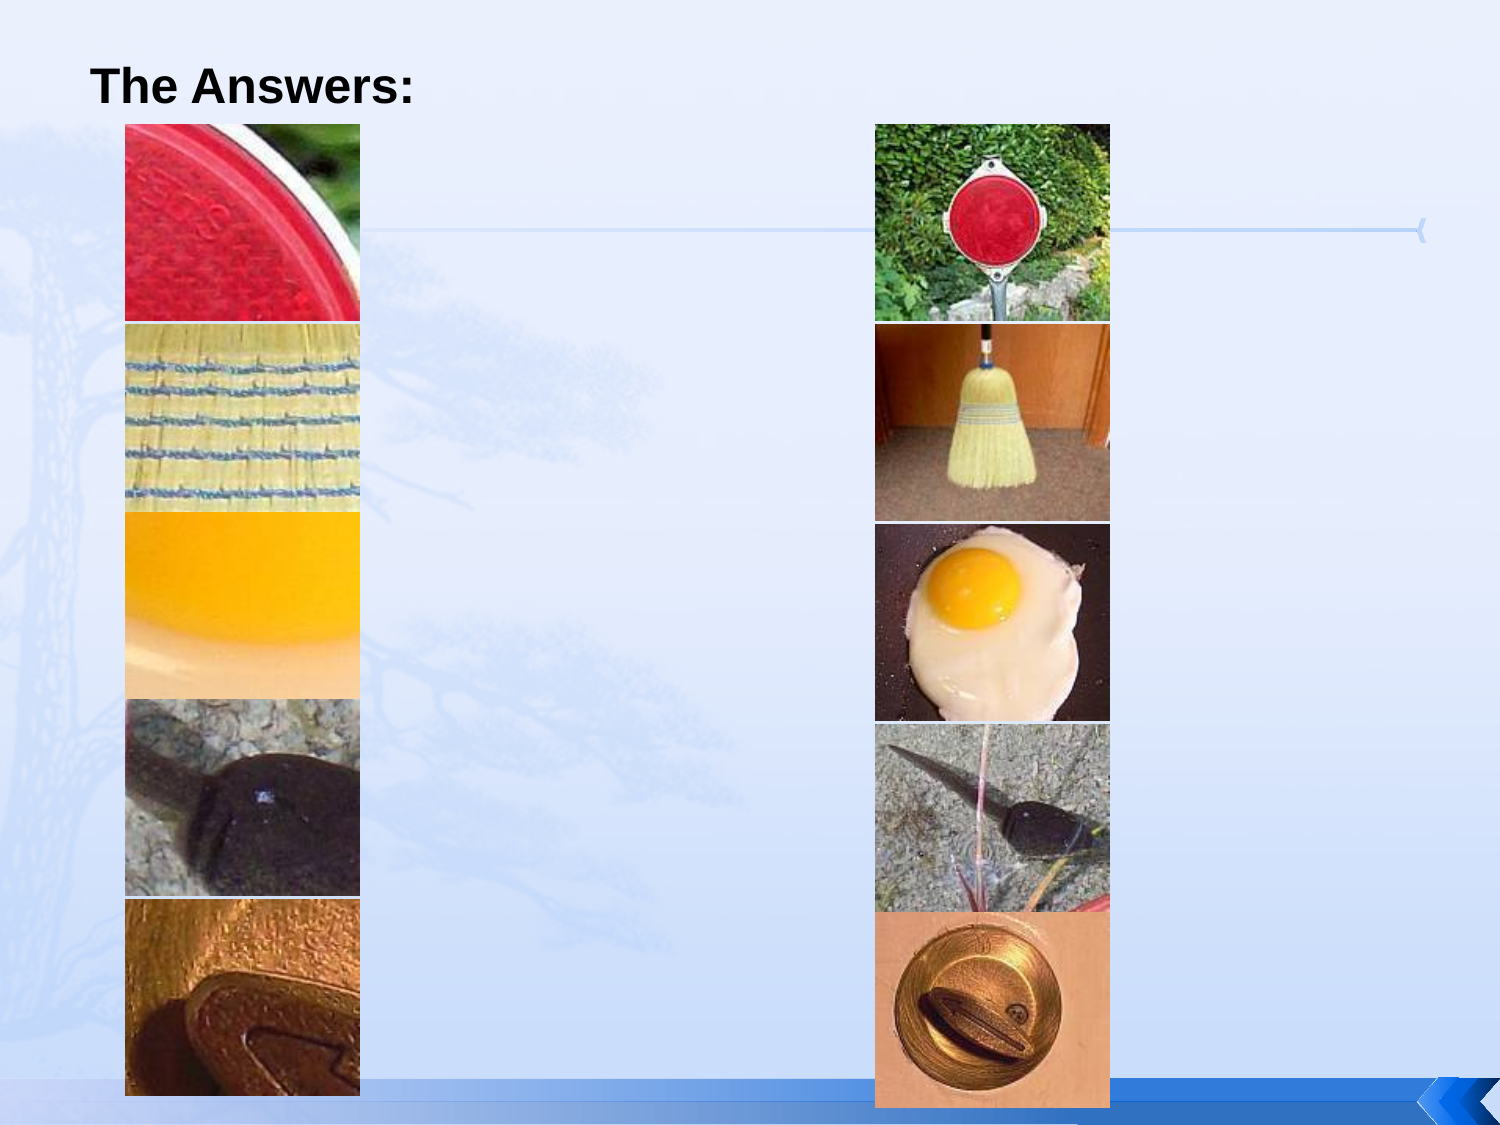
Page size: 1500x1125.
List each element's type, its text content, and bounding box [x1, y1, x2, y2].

title The Answers: [75, 24, 1425, 143]
picture [124, 899, 360, 1096]
picture [124, 124, 360, 321]
picture [874, 524, 1110, 721]
picture [874, 124, 1110, 321]
picture [124, 324, 360, 896]
picture [874, 324, 1110, 521]
picture [874, 724, 1110, 1109]
